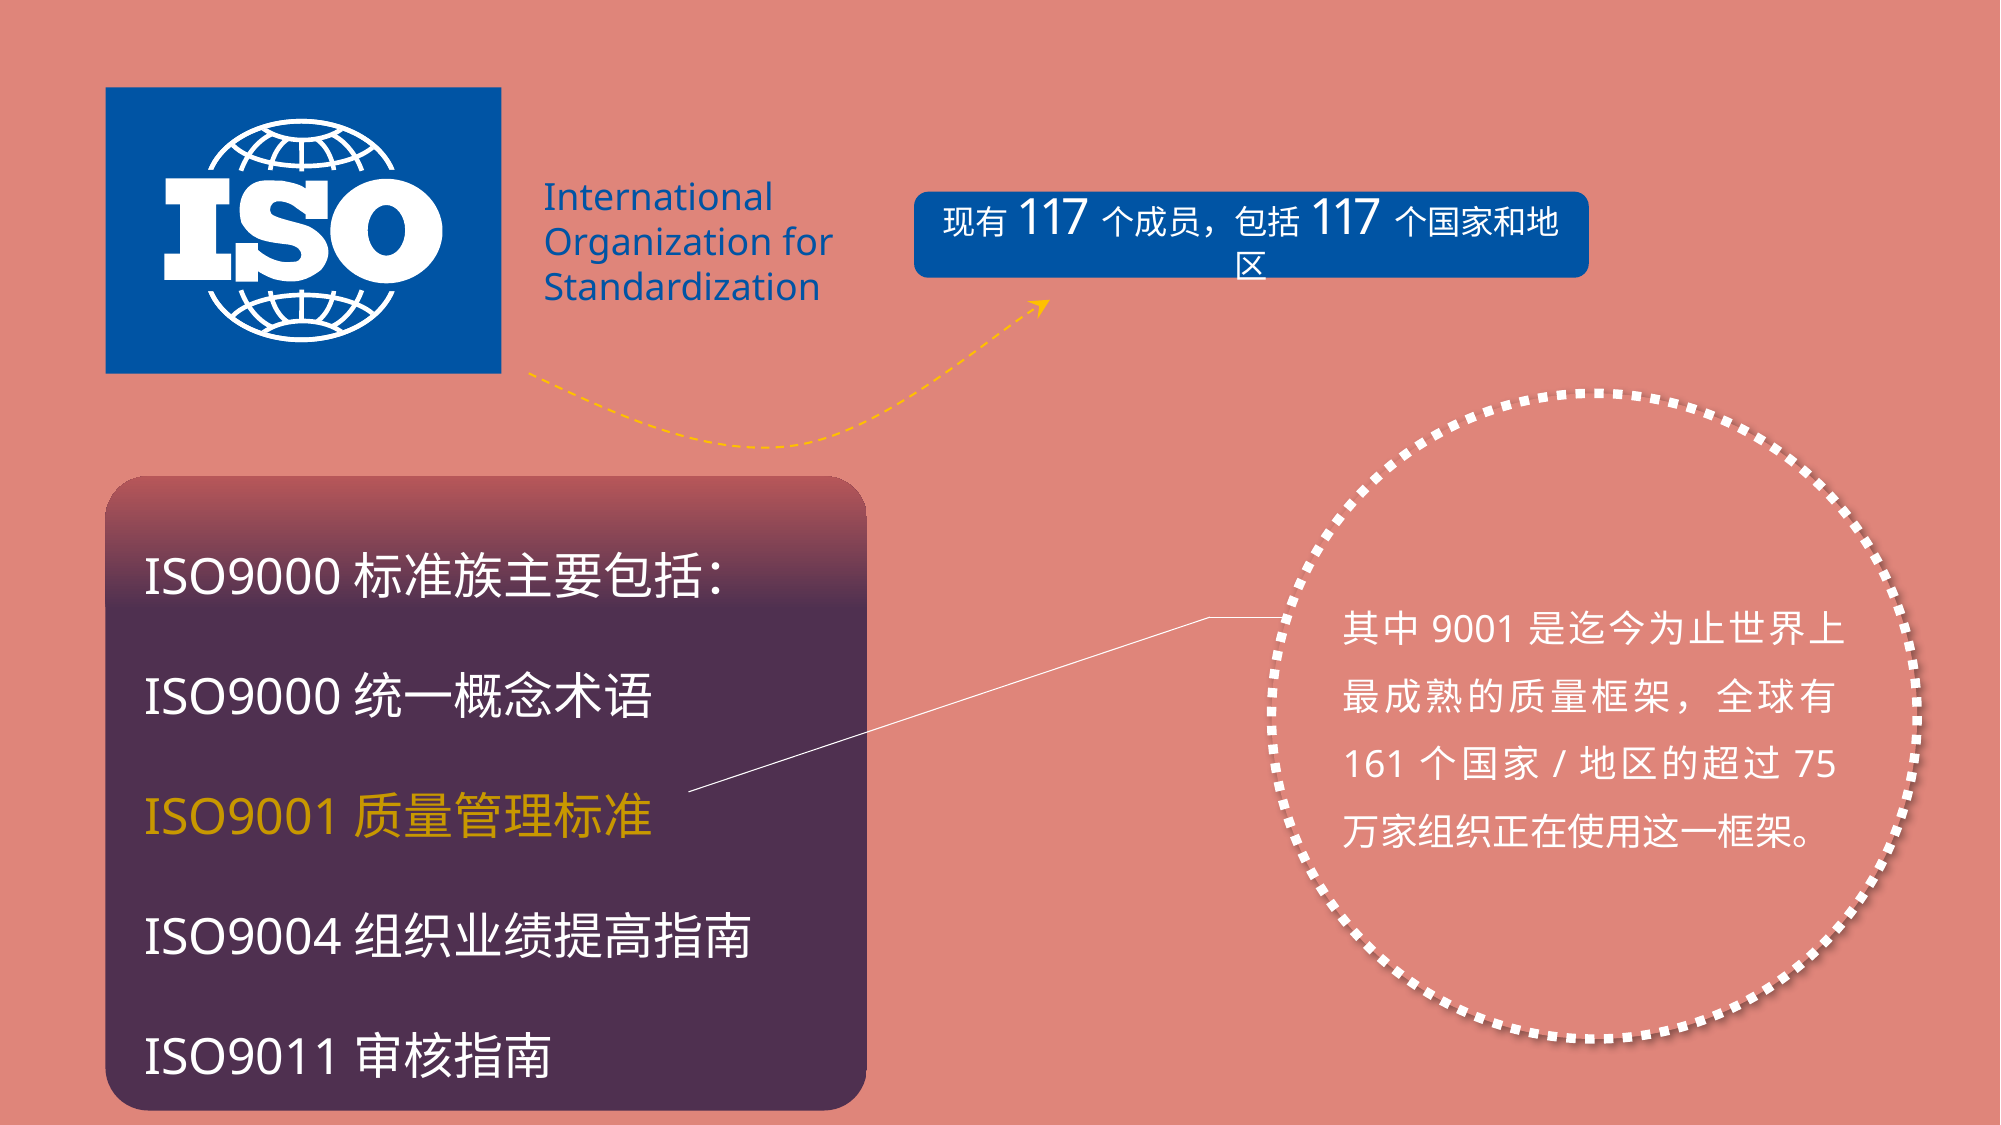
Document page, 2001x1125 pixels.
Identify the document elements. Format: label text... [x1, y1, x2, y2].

text_box [528, 299, 1050, 449]
text_box 现有117个成员，包括117个国家和地区 [913, 190, 1590, 279]
text_box International Organization for Standardization [528, 165, 1008, 316]
text_box ISO9000标准族主要包括： ISO9000统一概念术语 ISO9001质量管理标准 ISO9004组织业绩提高指南 ISO9011审核指南 [129, 477, 963, 1093]
text_box [104, 479, 860, 1112]
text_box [688, 617, 1210, 792]
text_box [1270, 392, 1919, 1041]
text_box 其中9001是迄今为止世界上最成熟的质量框架，全球有161个国家/地区的超过75万家组织正在使用这一框架。 [1327, 575, 1861, 860]
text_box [105, 87, 502, 374]
